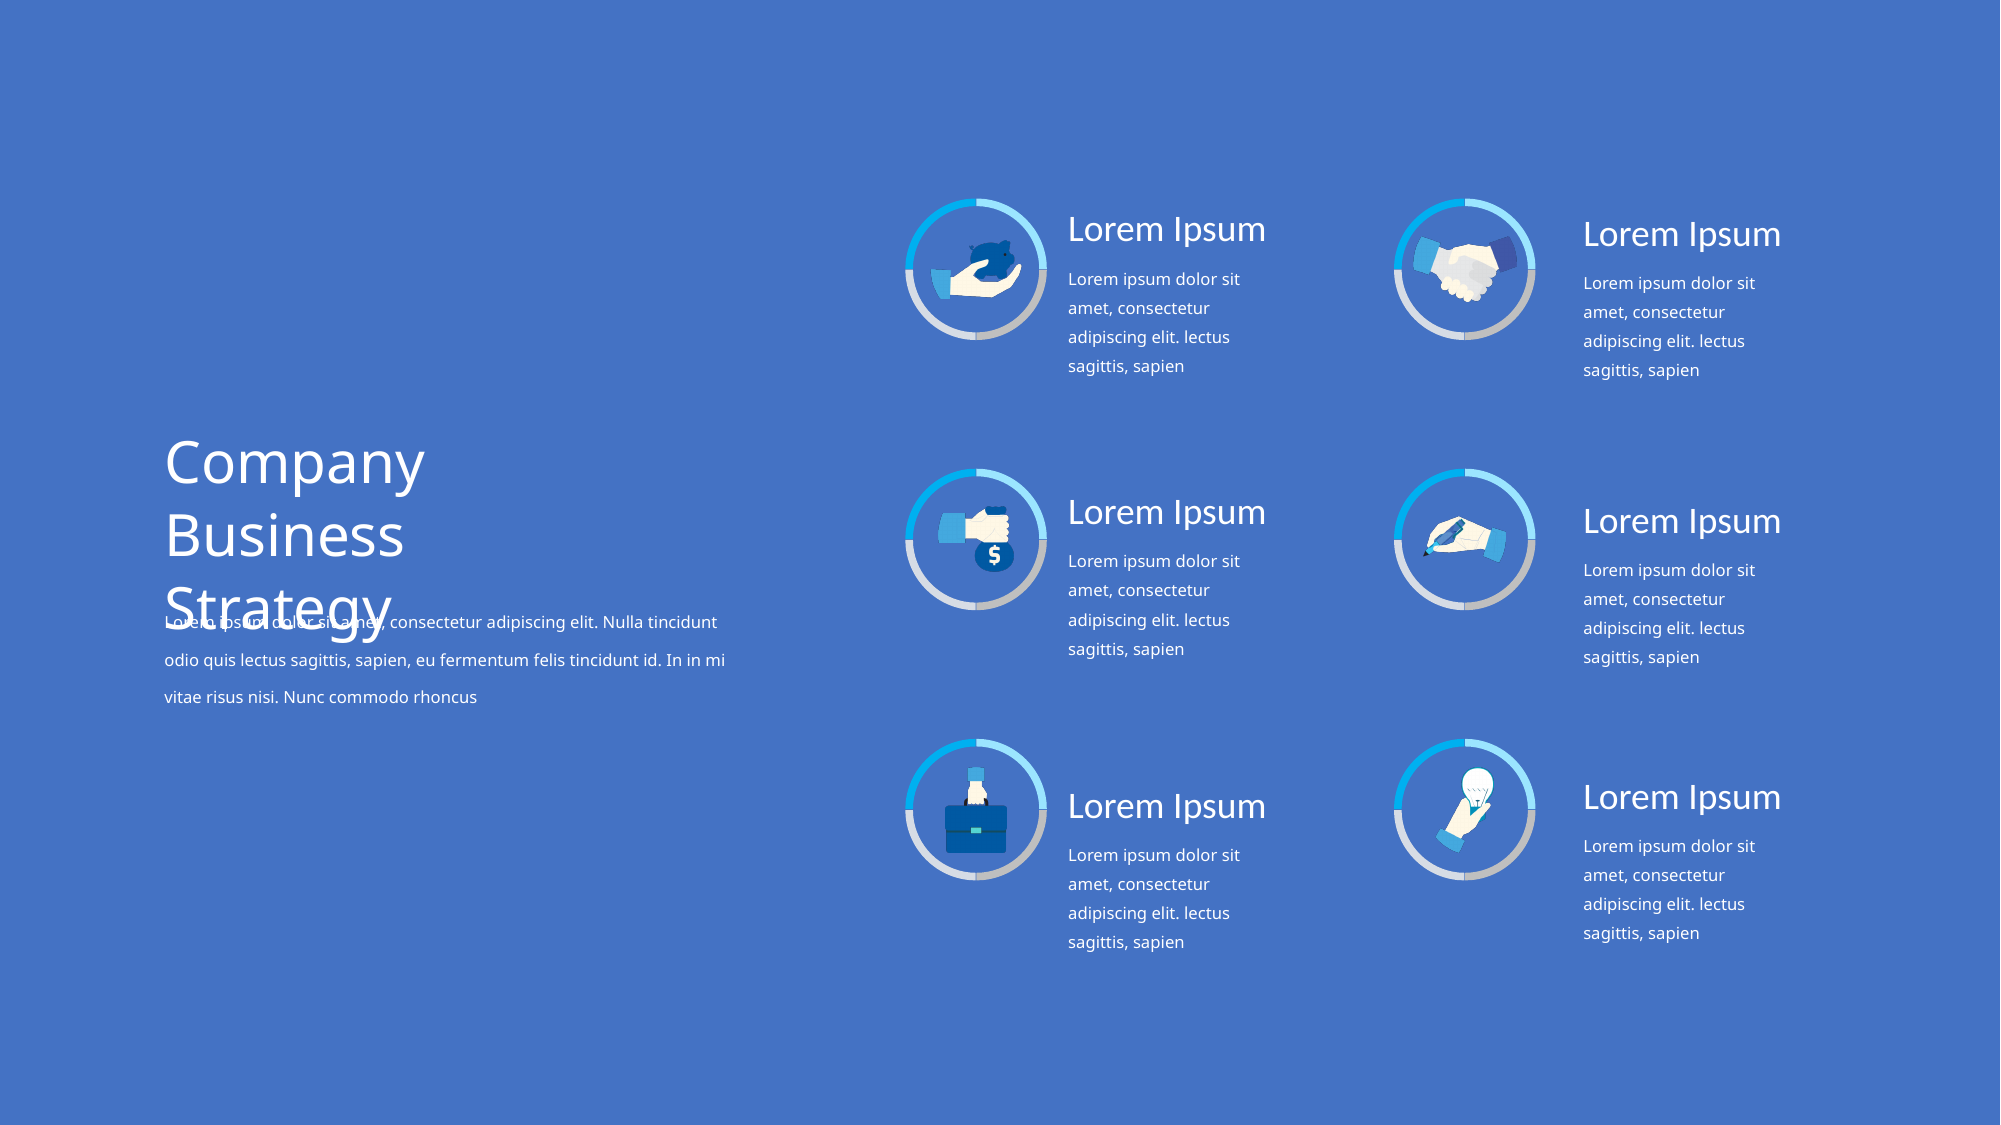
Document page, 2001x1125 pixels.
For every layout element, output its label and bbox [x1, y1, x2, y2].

text_box [905, 197, 1825, 928]
text_box [149, 414, 771, 710]
text_box [0, 0, 2000, 1125]
